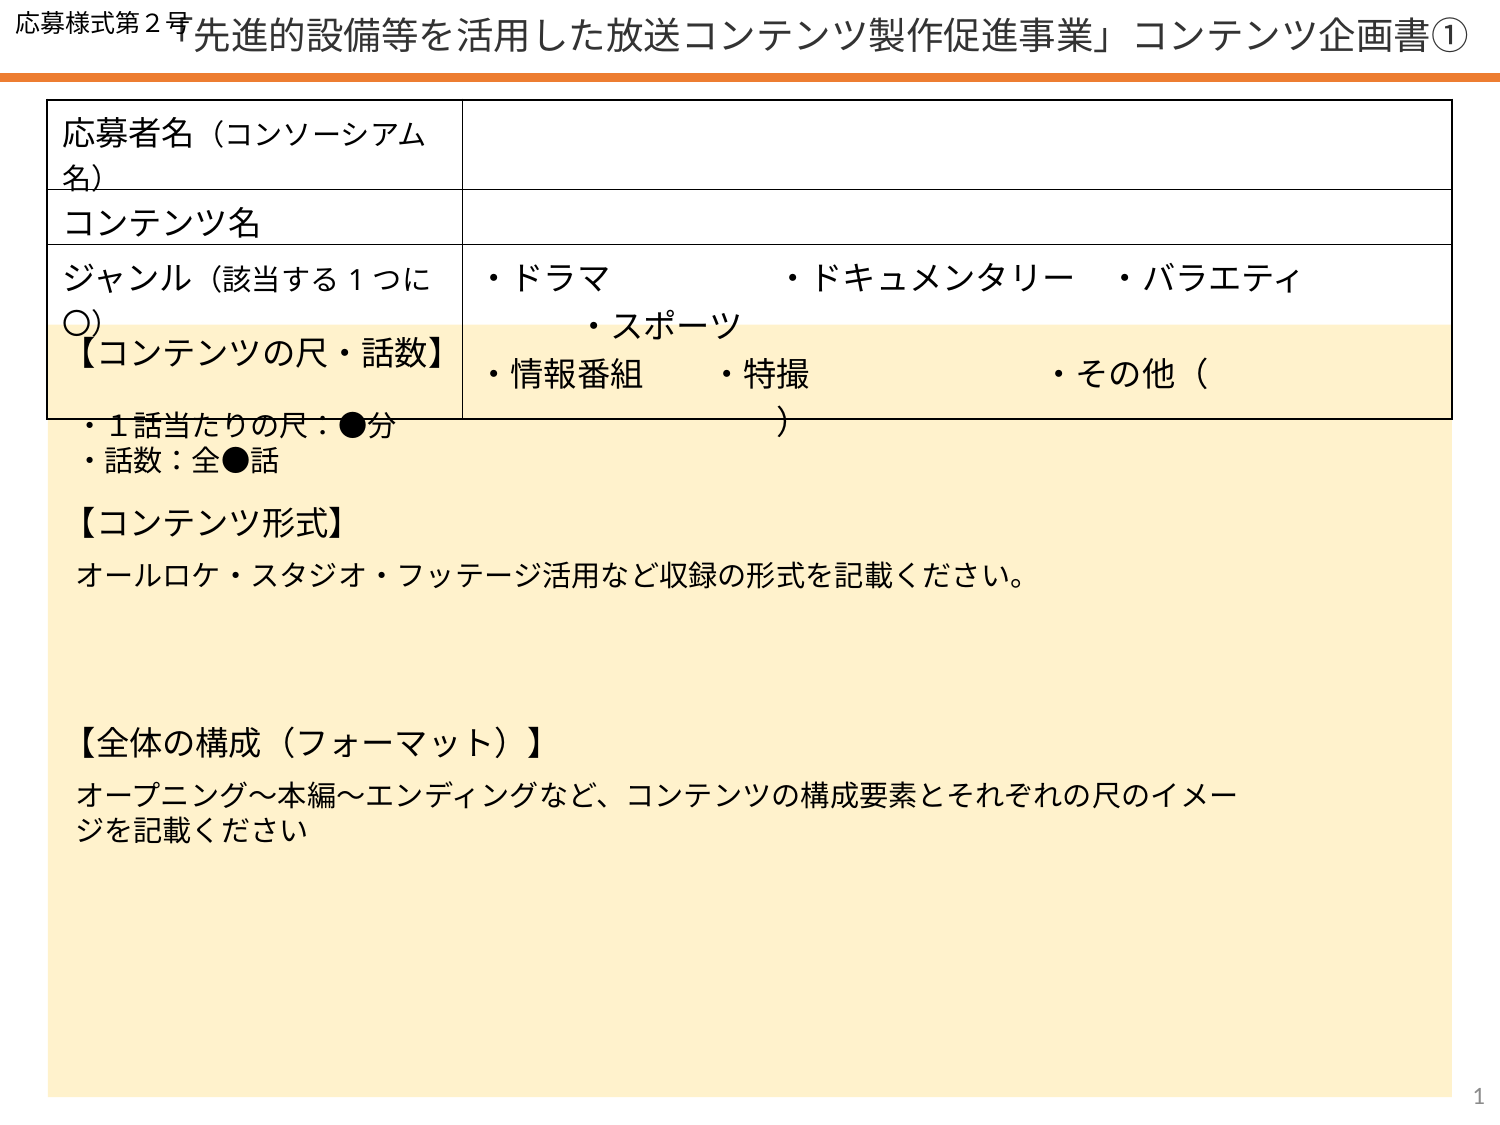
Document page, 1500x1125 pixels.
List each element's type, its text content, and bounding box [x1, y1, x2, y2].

table_cell [463, 190, 1451, 244]
slide_number 1 [1162, 1065, 1500, 1125]
text_box 【全体の構成（フォーマット）】 [48, 714, 1413, 769]
text_box 【コンテンツの尺・話数】 [47, 420, 1453, 1098]
table_header [463, 101, 1451, 189]
text_box ・１話当たりの尺：●分 ・話数：全●話 [60, 420, 1425, 485]
text_box 応募様式第２号 [1, 0, 206, 45]
table_cell ジャンル（該当する1つに〇） [48, 245, 462, 418]
table_header 応募者名（コンソーシアム名） [48, 101, 462, 189]
text_box 「先進的設備等を活用した放送コンテンツ製作促進事業」コンテンツ企画書① [141, 4, 1484, 65]
text_box オープニング～本編～エンディングなど、コンテンツの構成要素とそれぞれの尺のイメージを記載ください [60, 769, 1254, 855]
table_cell ・ドラマ ・ドキュメンタリー ・バラエティ ・スポーツ ・情報番組 ・特撮 ・その他（ ） [463, 245, 1451, 418]
text_box 【コンテンツ形式】 [48, 494, 1413, 550]
text_box オールロケ・スタジオ・フッテージ活用など収録の形式を記載ください。 [60, 550, 1254, 600]
table_cell コンテンツ名 [48, 190, 462, 244]
